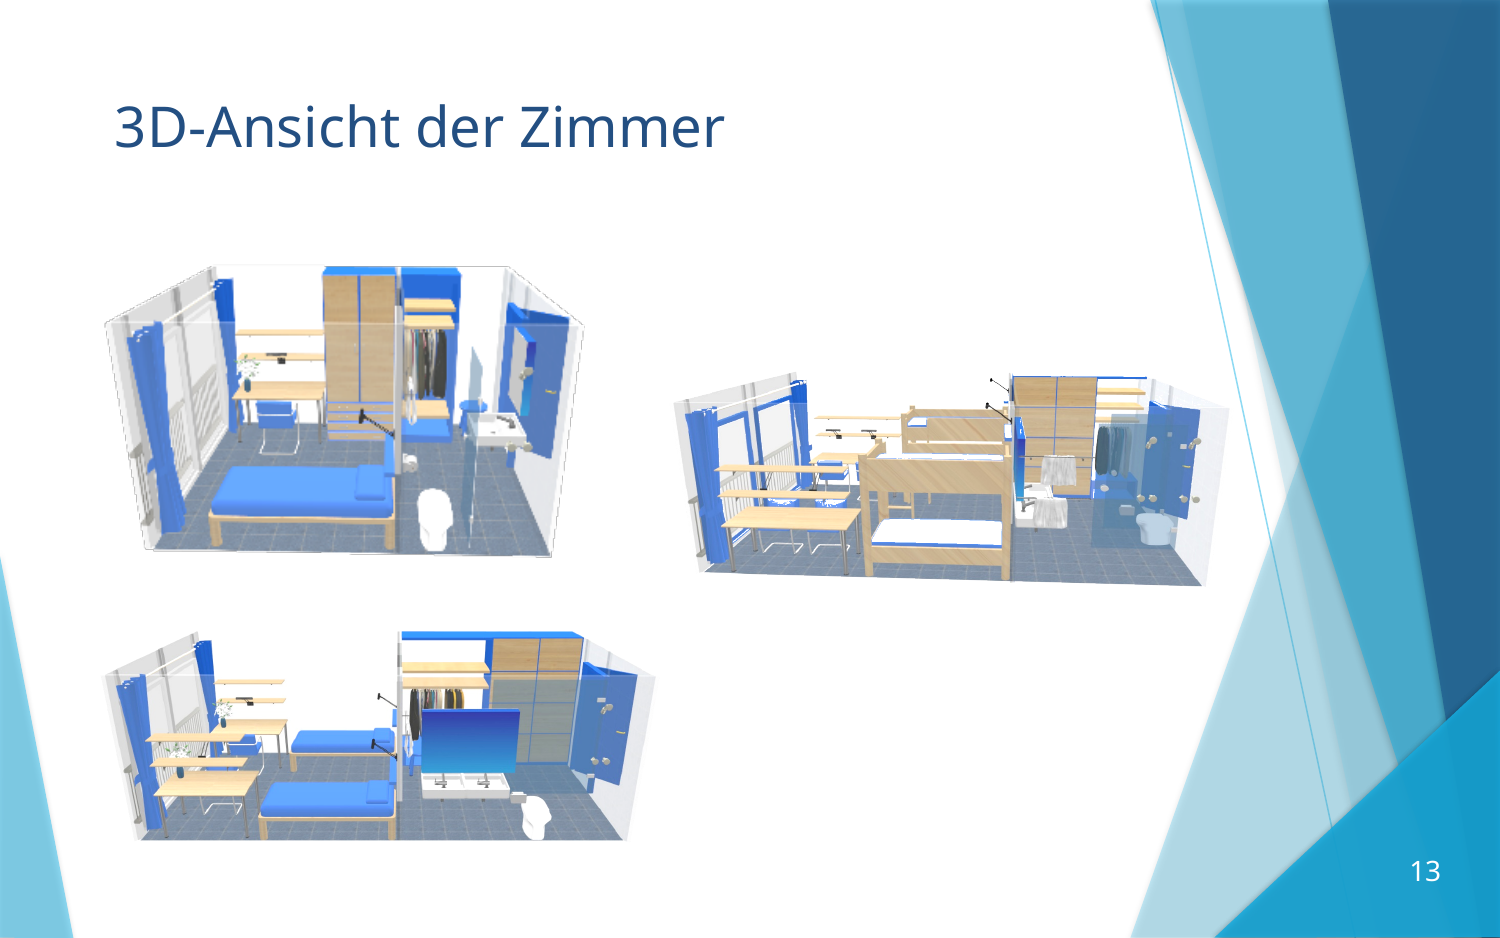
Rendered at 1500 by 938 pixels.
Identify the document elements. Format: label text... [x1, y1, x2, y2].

title 3D-Ansicht der Zimmer [99, 83, 1142, 231]
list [98, 628, 666, 852]
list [99, 262, 588, 564]
slide_number 13 [1372, 847, 1457, 898]
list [664, 369, 1242, 597]
